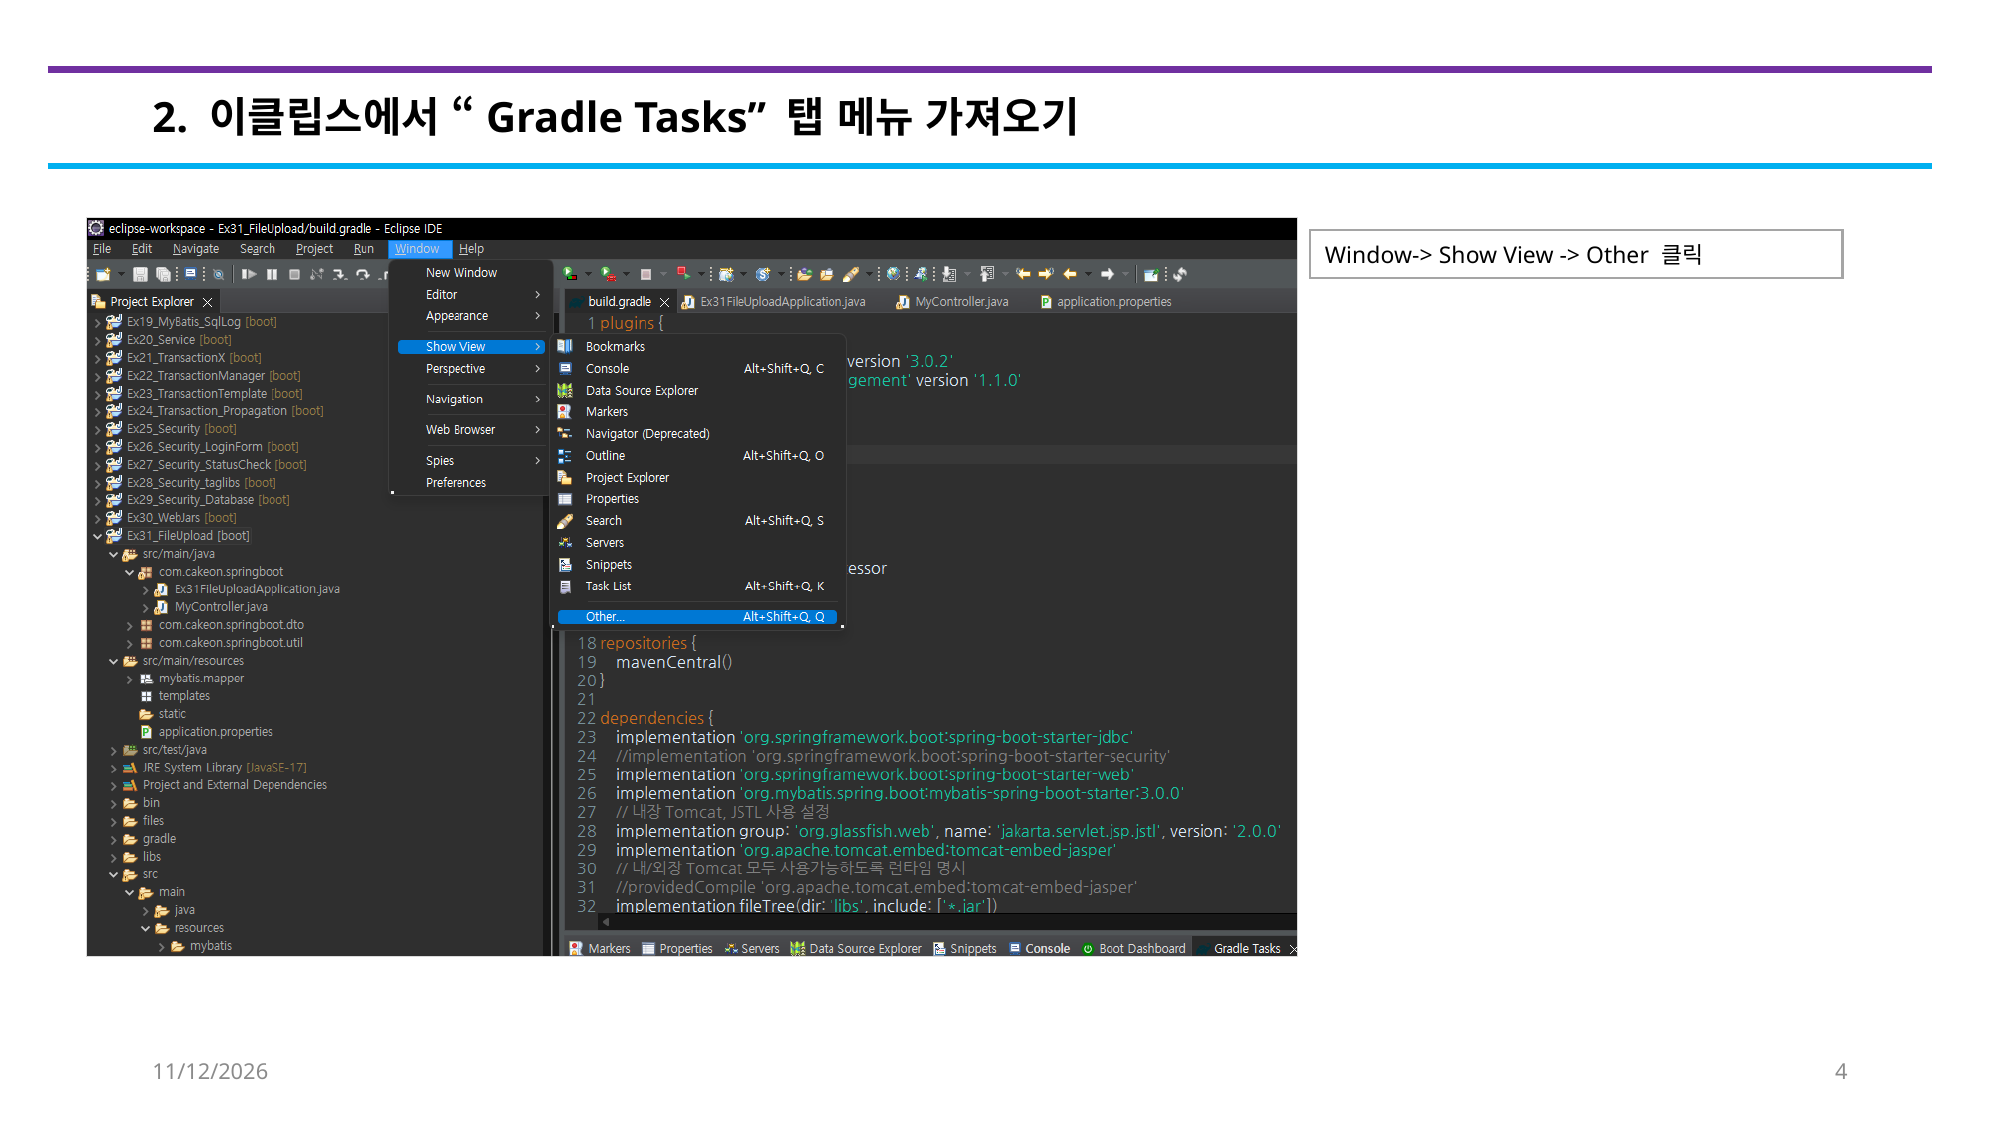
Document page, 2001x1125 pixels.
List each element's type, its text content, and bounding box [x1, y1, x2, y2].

text_box Window-> Show View -> Other 클릭 [1309, 229, 1844, 279]
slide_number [137, 1042, 588, 1103]
picture [86, 217, 1298, 957]
slide_number 4 [1412, 1042, 1863, 1103]
title 2. 이클립스에서 “Gradle Tasks” 탭 메뉴 가져오기 [137, 81, 1863, 156]
